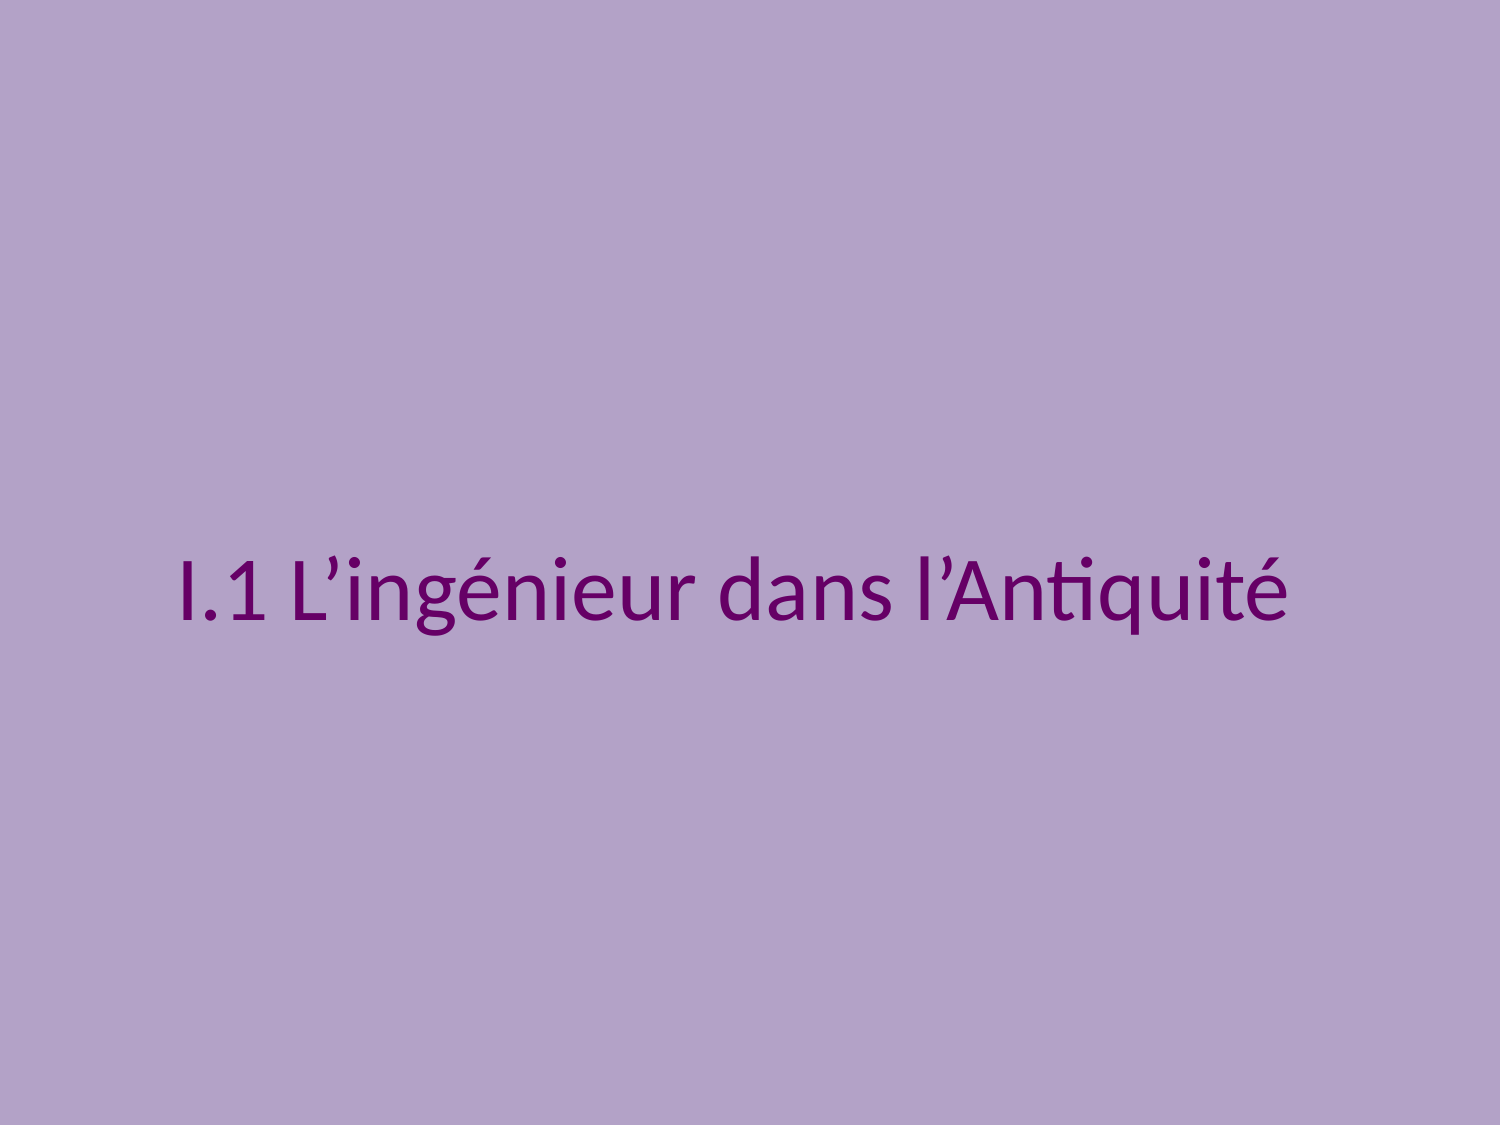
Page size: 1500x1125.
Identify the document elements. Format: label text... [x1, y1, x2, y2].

title I.1 L’ingénieur dans l’Antiquité [59, 490, 1410, 678]
